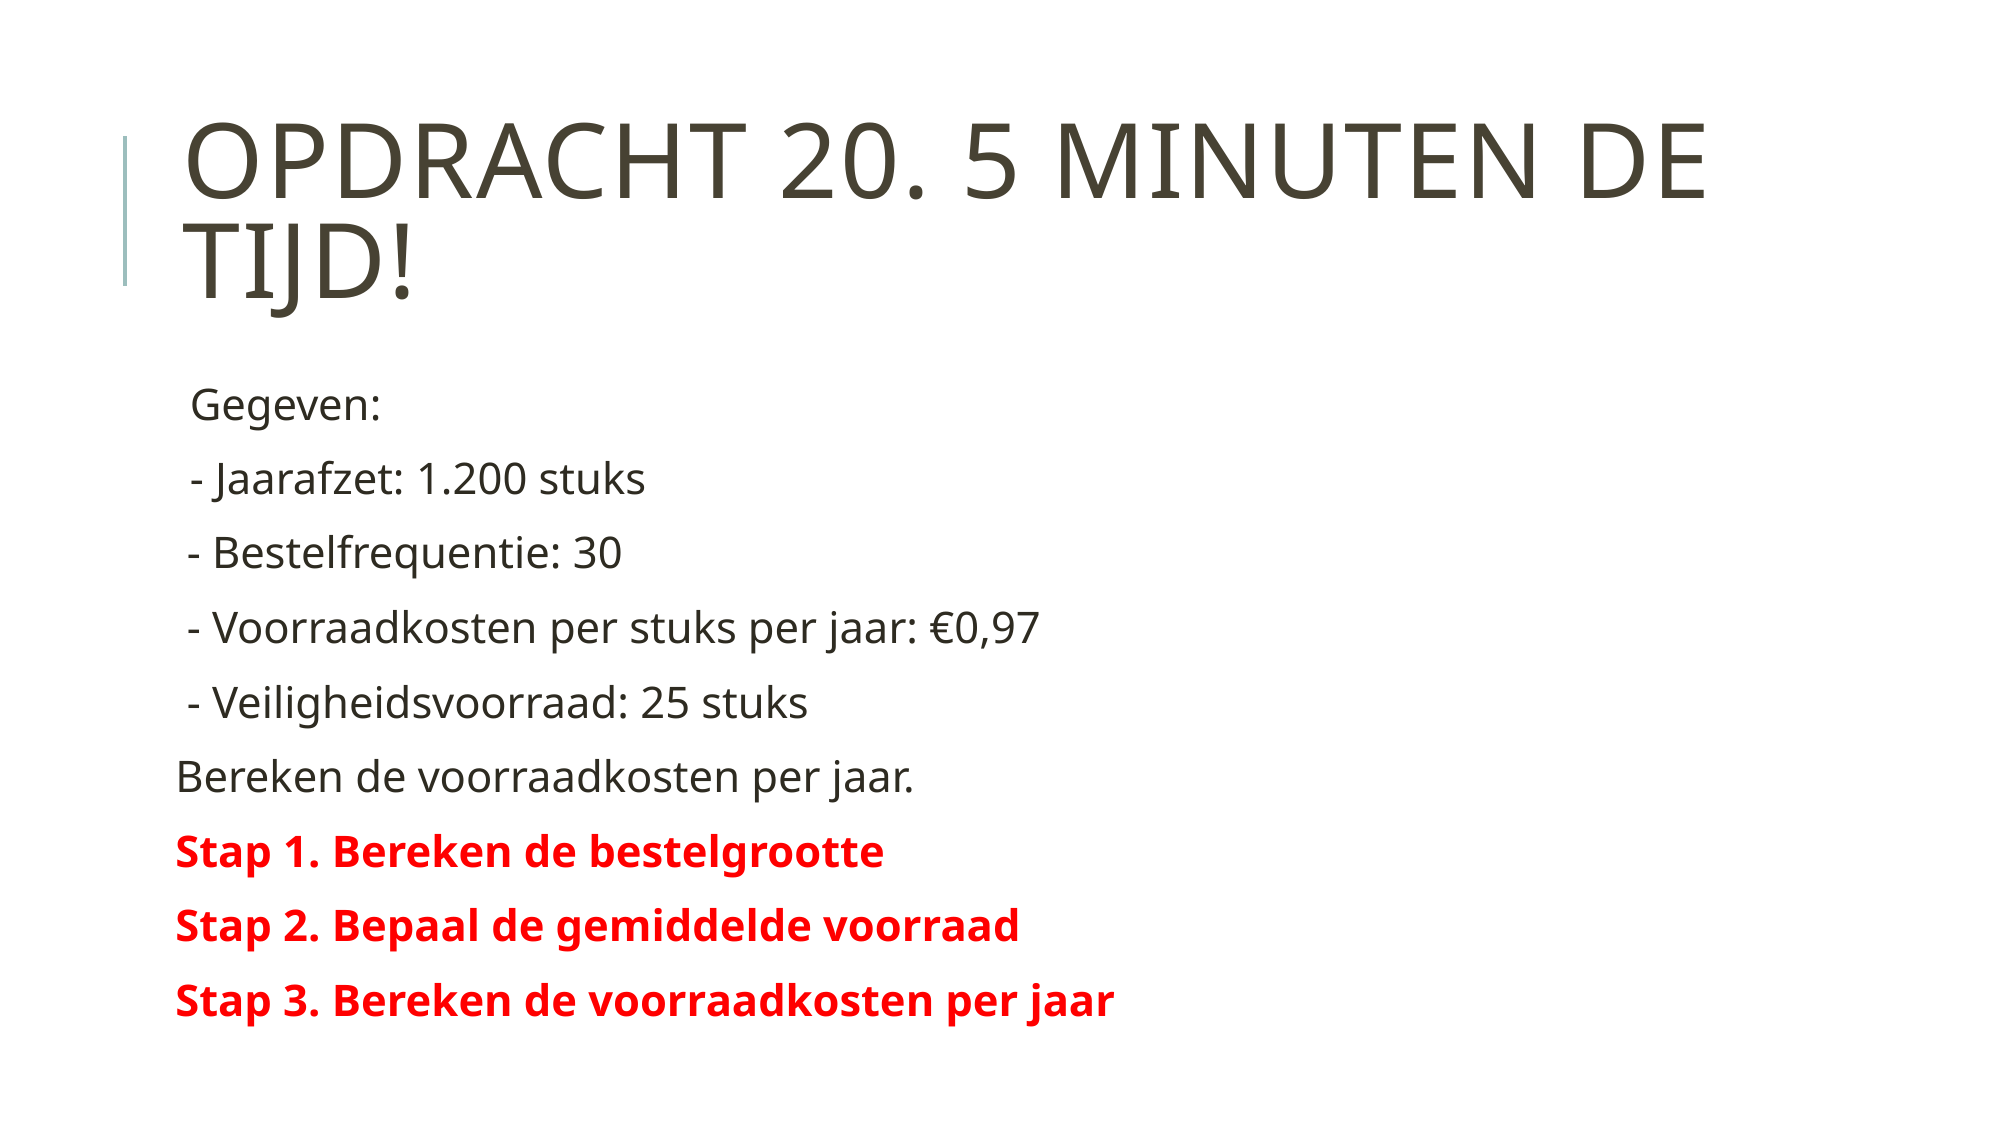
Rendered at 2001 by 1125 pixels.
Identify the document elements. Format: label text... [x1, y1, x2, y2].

title Opdracht 20. 5 minuten de tijd! [168, 96, 1763, 342]
list Gegeven: - Jaarafzet: 1.200 stuks - Bestelfrequentie: 30 - Voorraadkosten per stuks per jaar: €0,97 - Veiligheidsvoorraad: 25 stuks Bereken de voorraadkosten per jaar. Stap 1. Bereken de bestelgrootte Stap 2. Bepaal de gemiddelde voorraad Stap 3. Bereken de voorraadkosten per jaar [168, 375, 1763, 1035]
